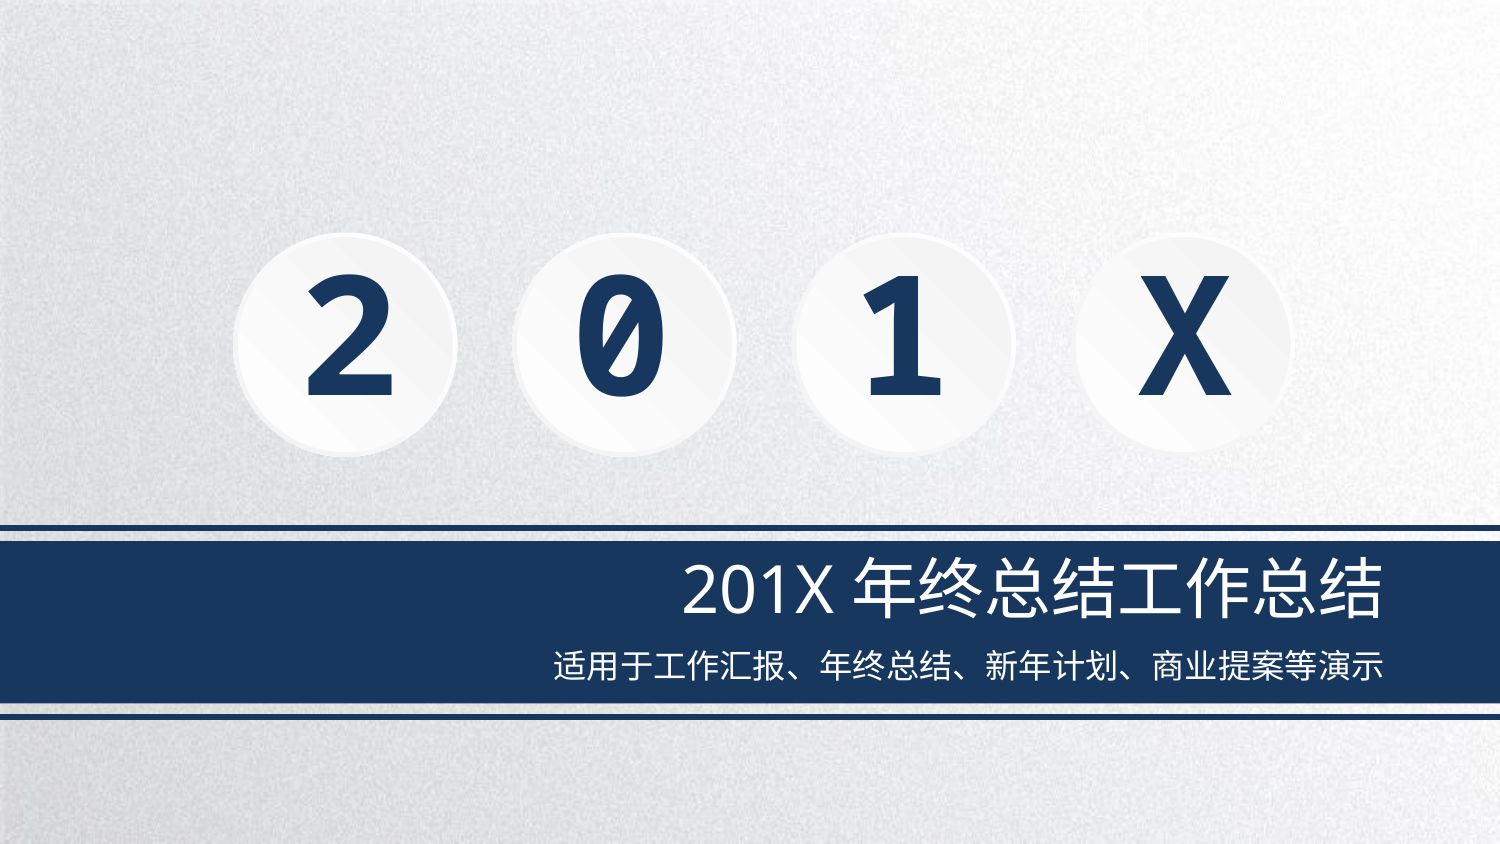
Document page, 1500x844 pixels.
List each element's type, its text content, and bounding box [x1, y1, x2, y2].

picture [0, 531, 1500, 541]
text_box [1070, 220, 1296, 458]
picture [0, 0, 1500, 525]
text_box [791, 220, 1017, 458]
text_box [511, 220, 737, 458]
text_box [232, 220, 458, 458]
text_box 201X年终总结工作总结 [419, 539, 1400, 635]
text_box 适用于工作汇报、年终总结、新年计划、商业提案等演示 [419, 637, 1400, 693]
picture [0, 720, 1500, 844]
text_box [0, 541, 1500, 704]
picture [0, 704, 1500, 714]
